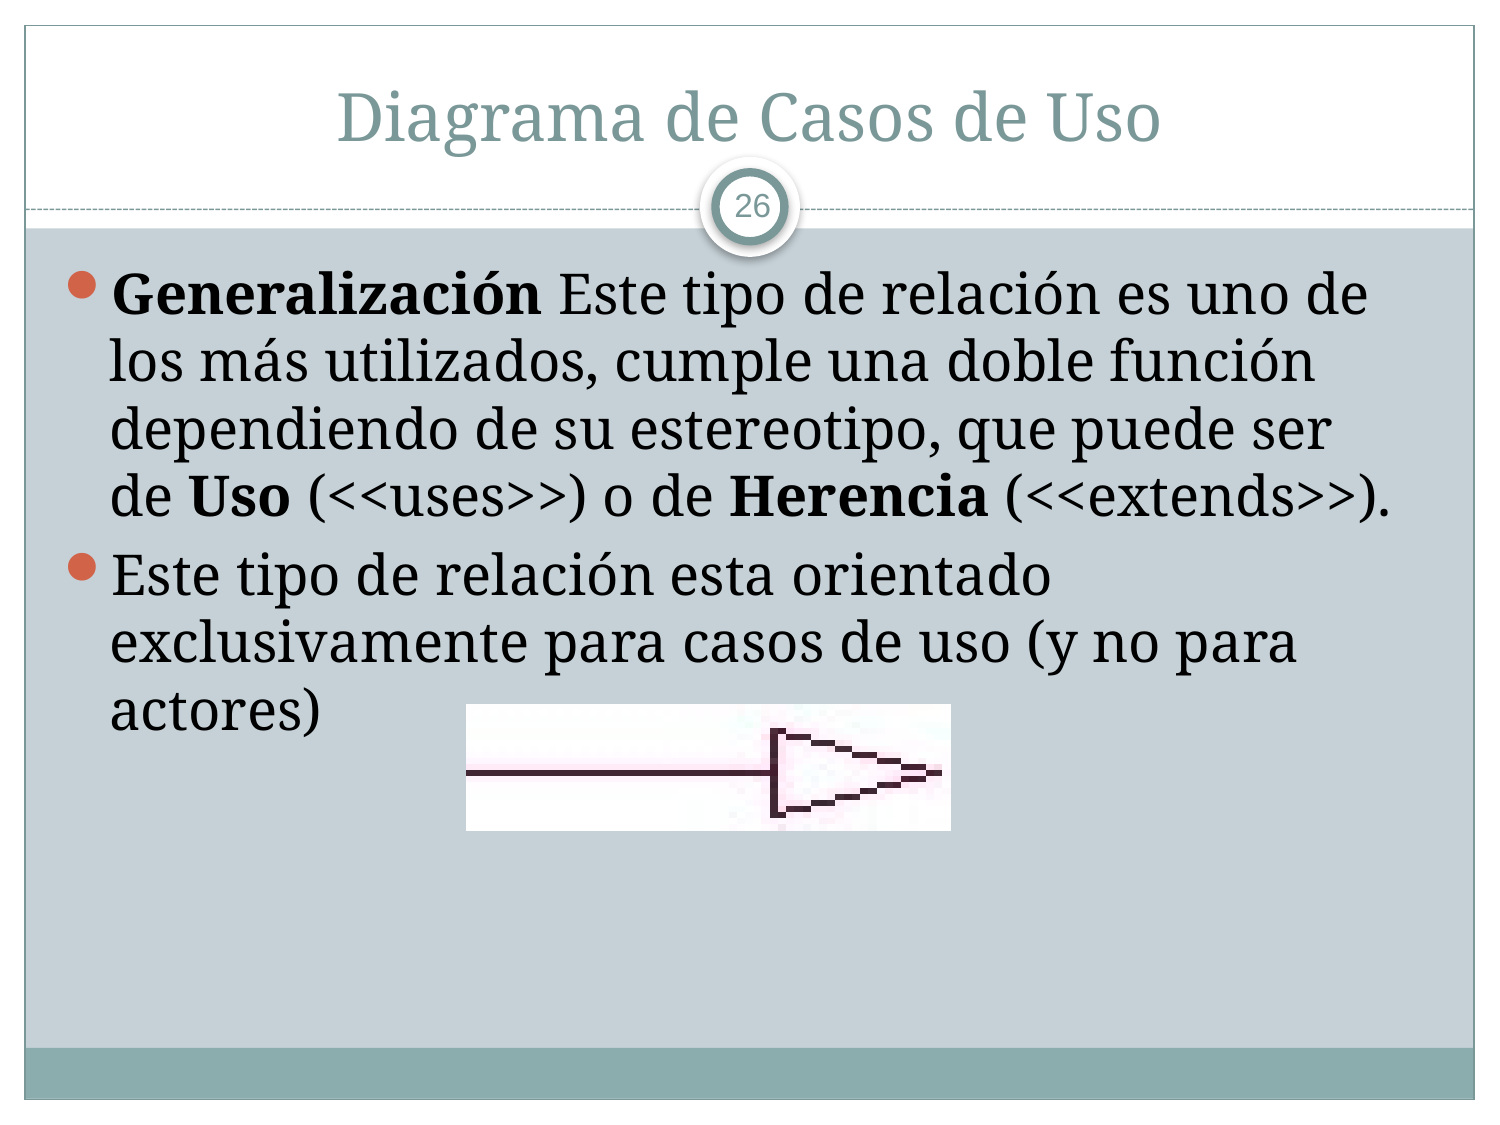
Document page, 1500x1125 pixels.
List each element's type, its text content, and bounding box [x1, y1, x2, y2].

title Diagrama de Casos de Uso [49, 37, 1450, 162]
list Generalización Este tipo de relación es uno de los más utilizados, cumple una doble función dependiendo de su estereotipo, que puede ser de Uso (<<uses>>) o de Herencia (<<extends>>). Este tipo de relación esta orientado exclusivamente para casos de uso (y no para actores) [49, 250, 1445, 1001]
picture [466, 703, 951, 831]
slide_number 26 [715, 168, 791, 241]
